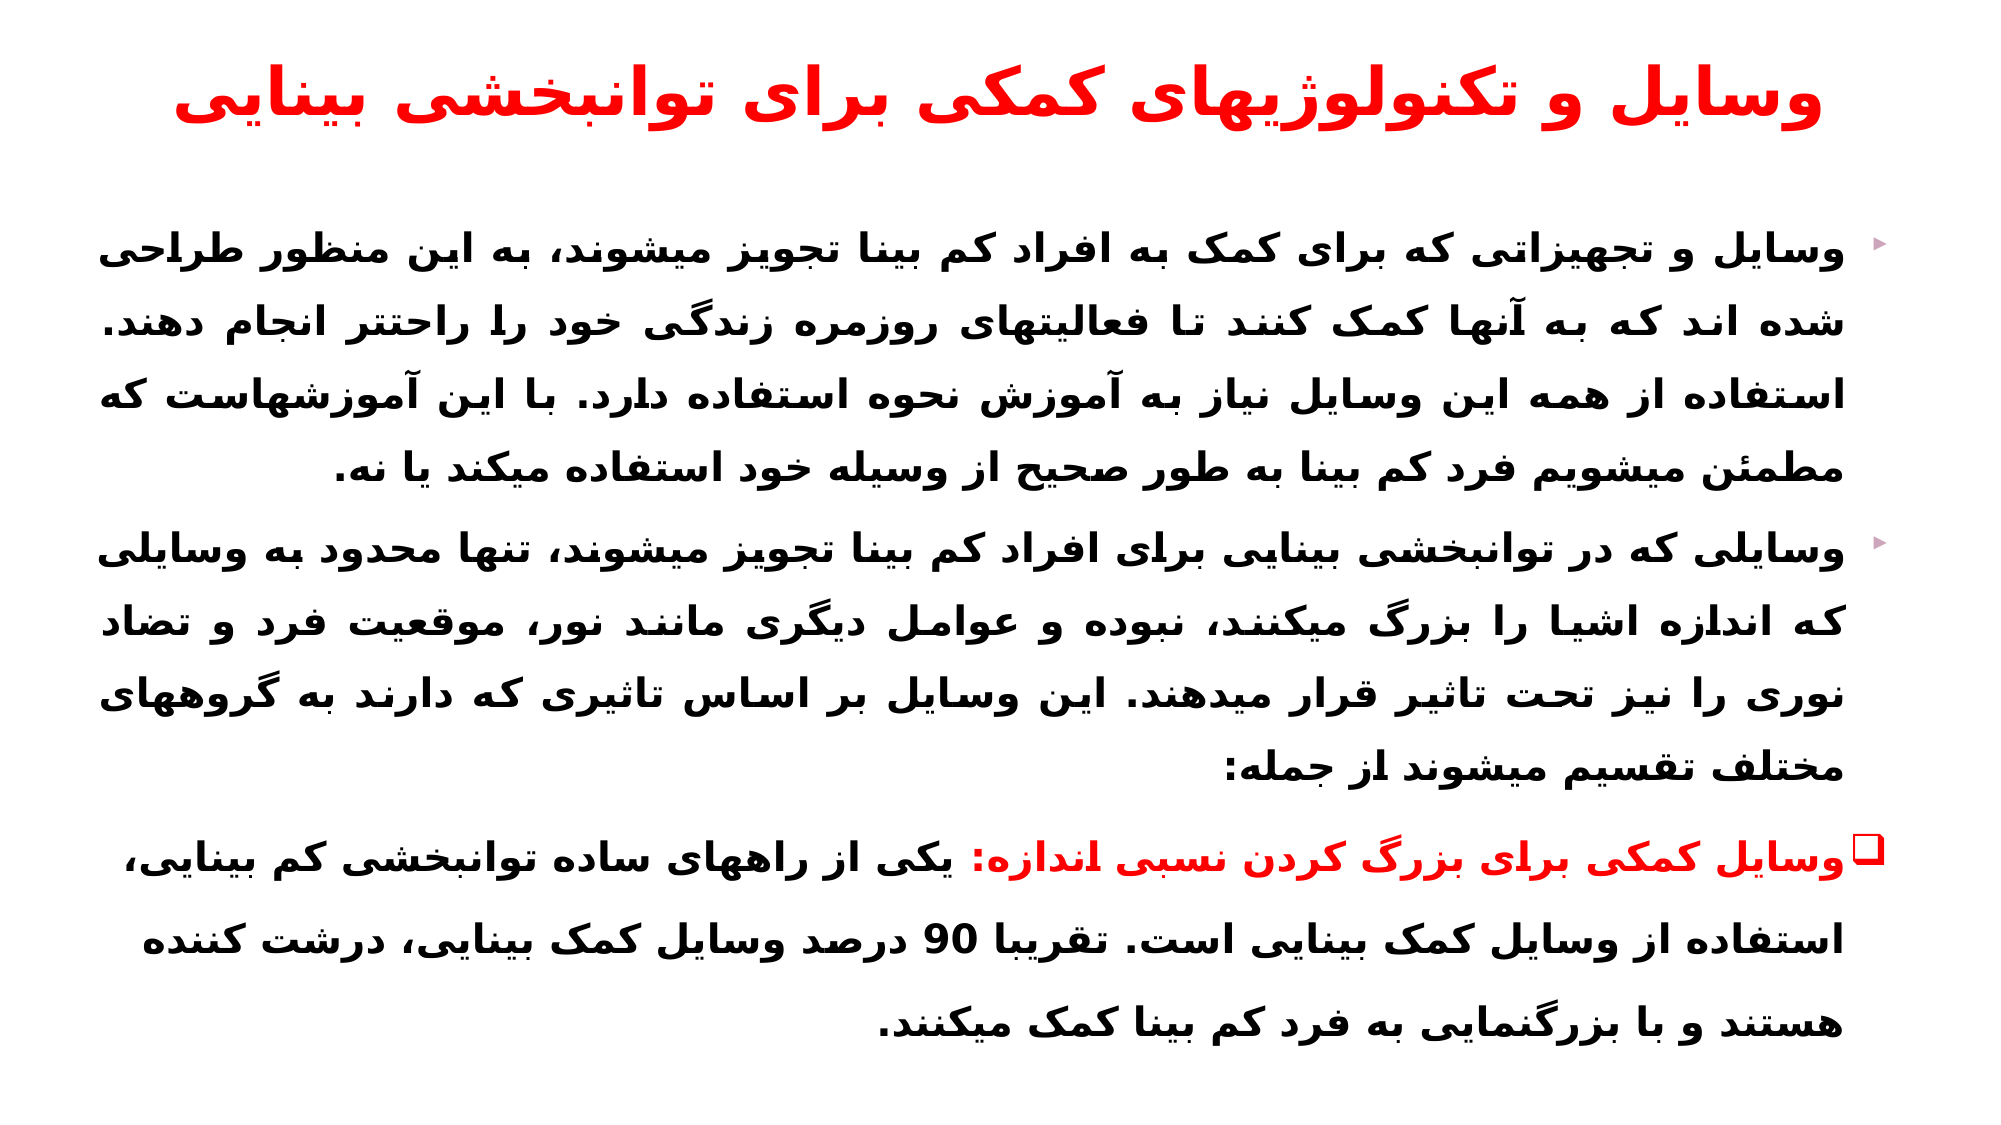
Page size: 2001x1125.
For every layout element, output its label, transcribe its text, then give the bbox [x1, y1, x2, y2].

list وسایل و تجهیزاتی که برای کمک به افراد کم بینا تجویز میشوند، به این منظور طراحی شده اند که به آنها کمک کنند تا فعالیتهای روزمره زندگی خود را راحتتر انجام دهند. استفاده از همه این وسایل نیاز به آموزش نحوه استفاده دارد. با این آموزشهاست که مطمئن میشویم فرد کم بینا به طور صحیح از وسیله خود استفاده میکند یا نه. وسایلی که در توانبخشی بینایی برای افراد کم بینا تجویز میشوند، تنها محدود به وسایلی که اندازه اشیا را بزرگ میکنند، نبوده و عوامل دیگری مانند نور، موقعیت فرد و تضاد نوری را نیز تحت تاثیر قرار میدهند. این وسایل بر اساس تاثیری که دارند به گروههای مختلف تقسیم میشوند از جمله: وسایل کمکی برای بزرگ کردن نسبی اندازه: یکی از راههای ساده توانبخشی کم بینایی، استفاده از وسایل کمک بینایی است. تقریبا 90 درصد وسایل کمک بینایی، درشت کننده هستند و با بزرگنمایی به فرد کم بینا کمک میکنند. [80, 190, 1920, 1056]
title وسایل و تکنولوژیهای کمکی برای توانبخشی بینایی [137, 32, 1863, 156]
